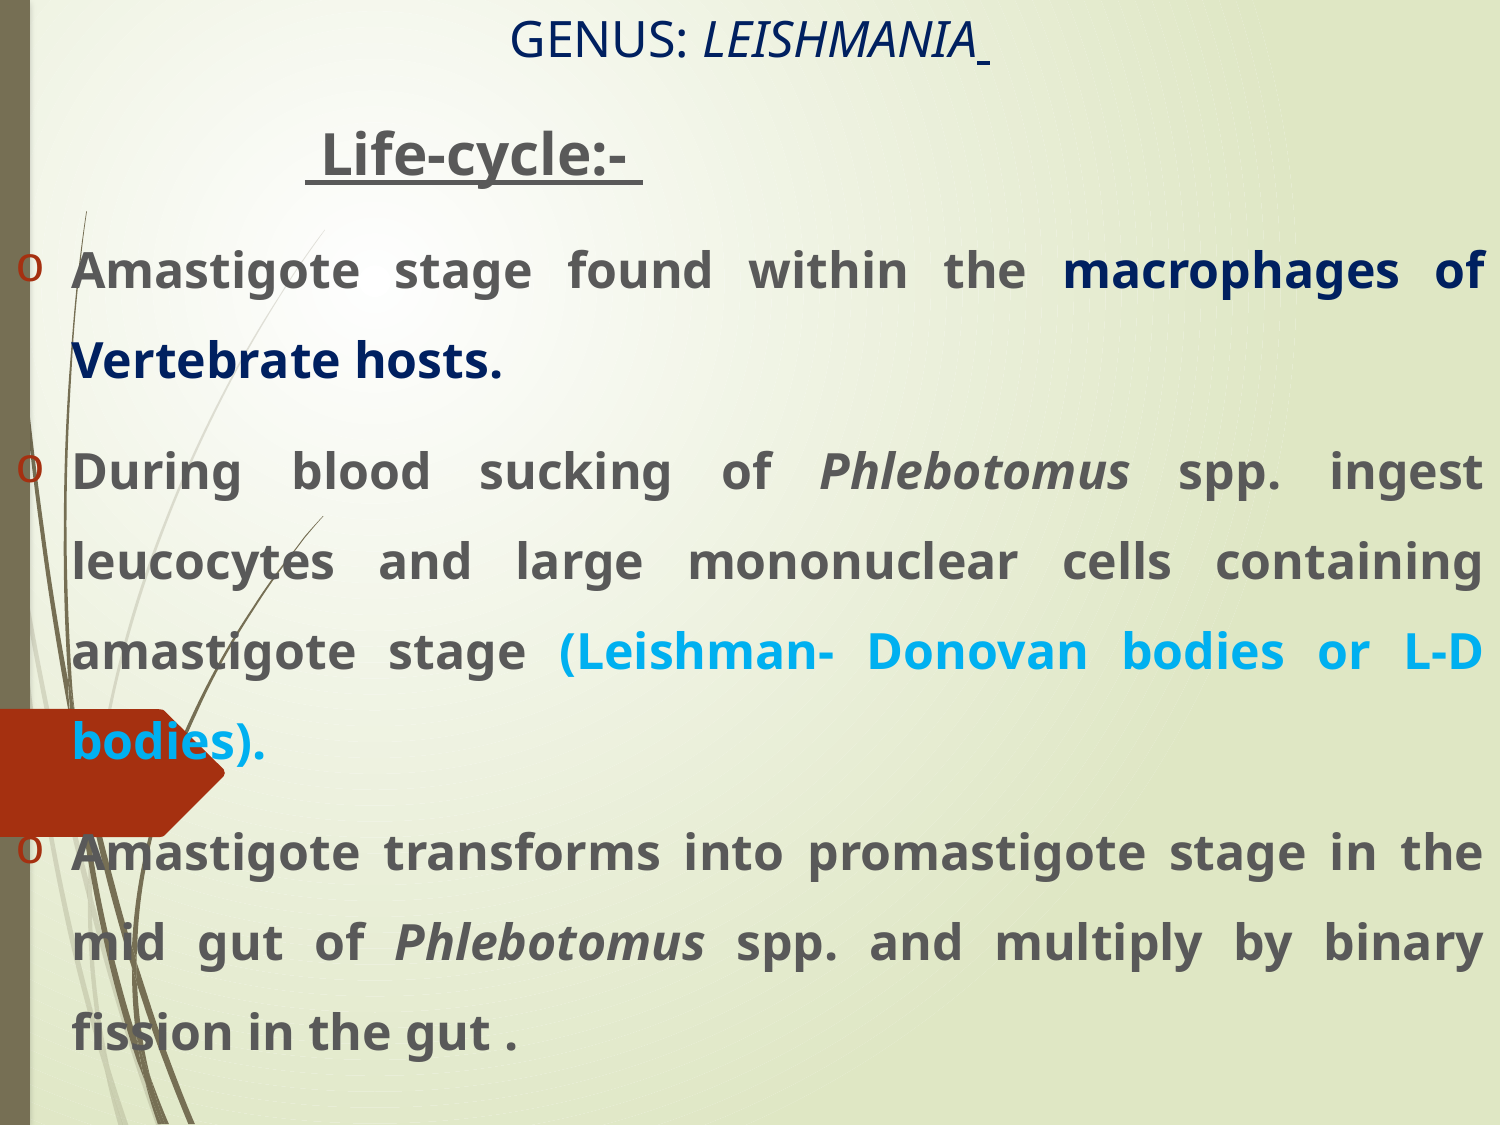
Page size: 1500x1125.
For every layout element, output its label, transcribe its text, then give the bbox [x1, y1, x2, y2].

title GENUS: LEISHMANIA [0, 0, 1500, 75]
subtitle Life-cycle:- Amastigote stage found within the macrophages of Vertebrate hosts. During blood sucking of Phlebotomus spp. ingest leucocytes and large mononuclear cells containing amastigote stage (Leishman- Donovan bodies or L-D bodies). Amastigote transforms into promastigote stage in the mid gut of Phlebotomus spp. and multiply by binary fission in the gut . [0, 75, 1500, 1125]
